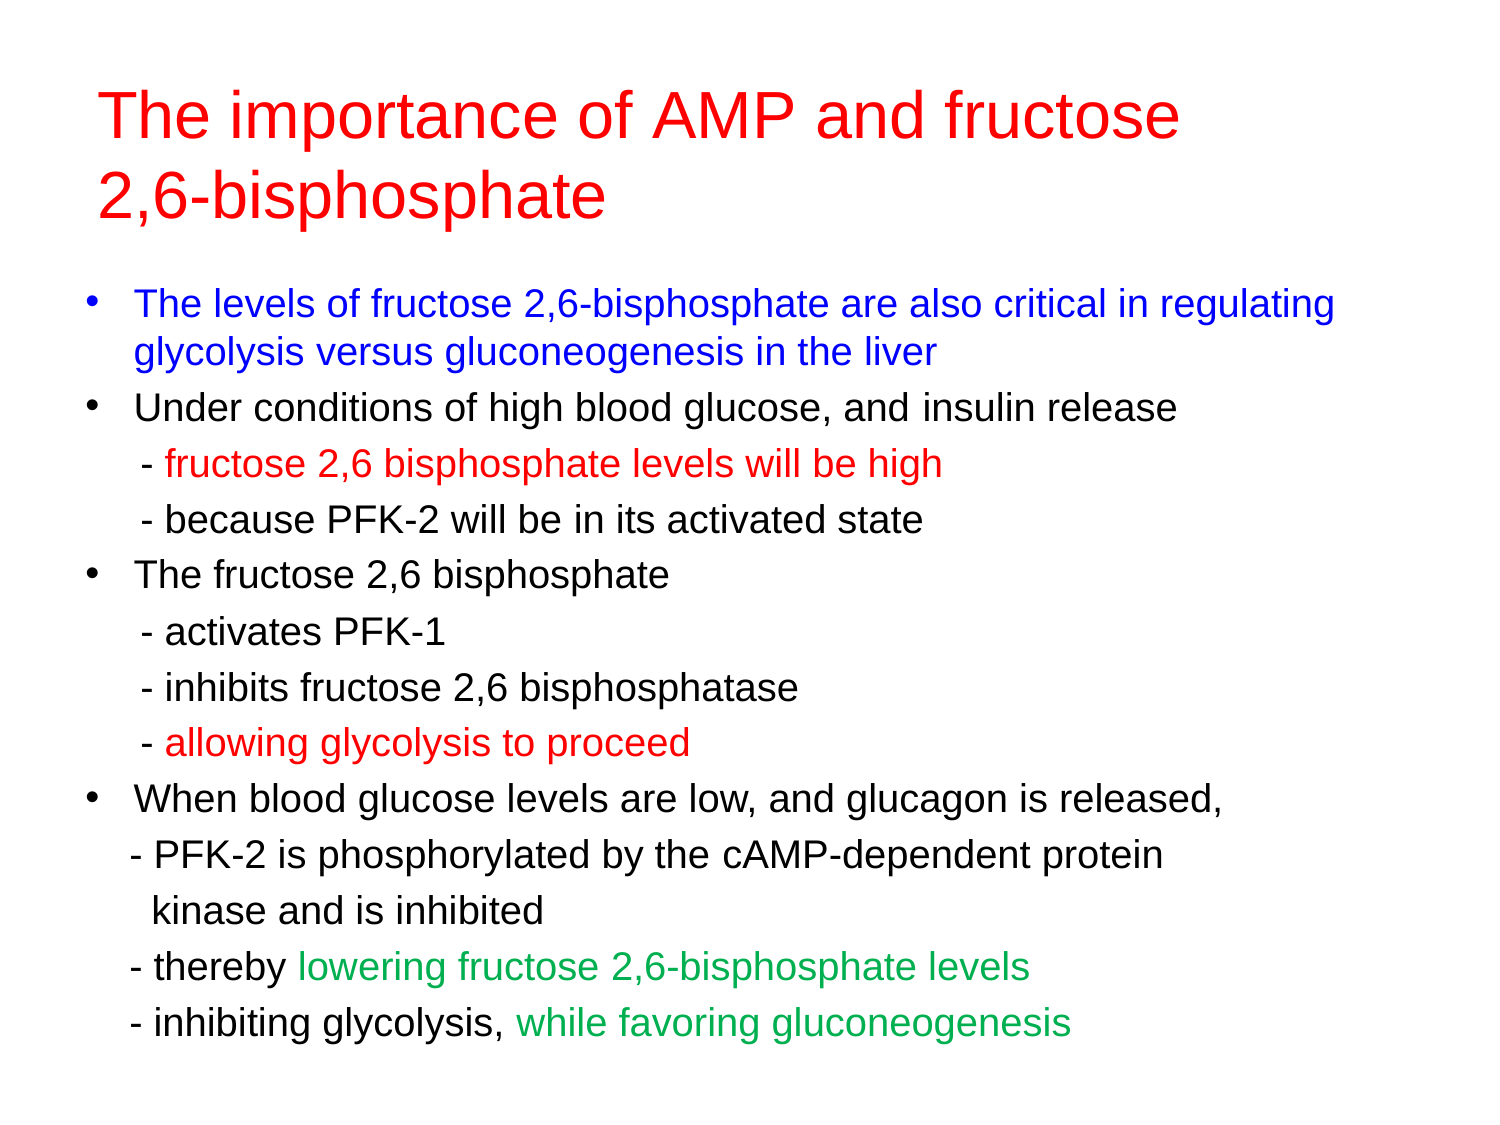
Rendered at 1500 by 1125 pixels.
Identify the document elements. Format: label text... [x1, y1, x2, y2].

title The importance of AMP and fructose 2,6-bisphosphate [82, 58, 1432, 247]
list The levels of fructose 2,6-bisphosphate are also critical in regulating glycolysis versus gluconeogenesis in the liver Under conditions of high blood glucose, and insulin release - fructose 2,6 bisphosphate levels will be high - because PFK-2 will be in its activated state The fructose 2,6 bisphosphate - activates PFK-1 - inhibits fructose 2,6 bisphosphatase - allowing glycolysis to proceed When blood glucose levels are low, and glucagon is released, - PFK-2 is phosphorylated by the cAMP-dependent protein kinase and is inhibited - thereby lowering fructose 2,6-bisphosphate levels - inhibiting glycolysis, while favoring gluconeogenesis [70, 269, 1421, 1064]
